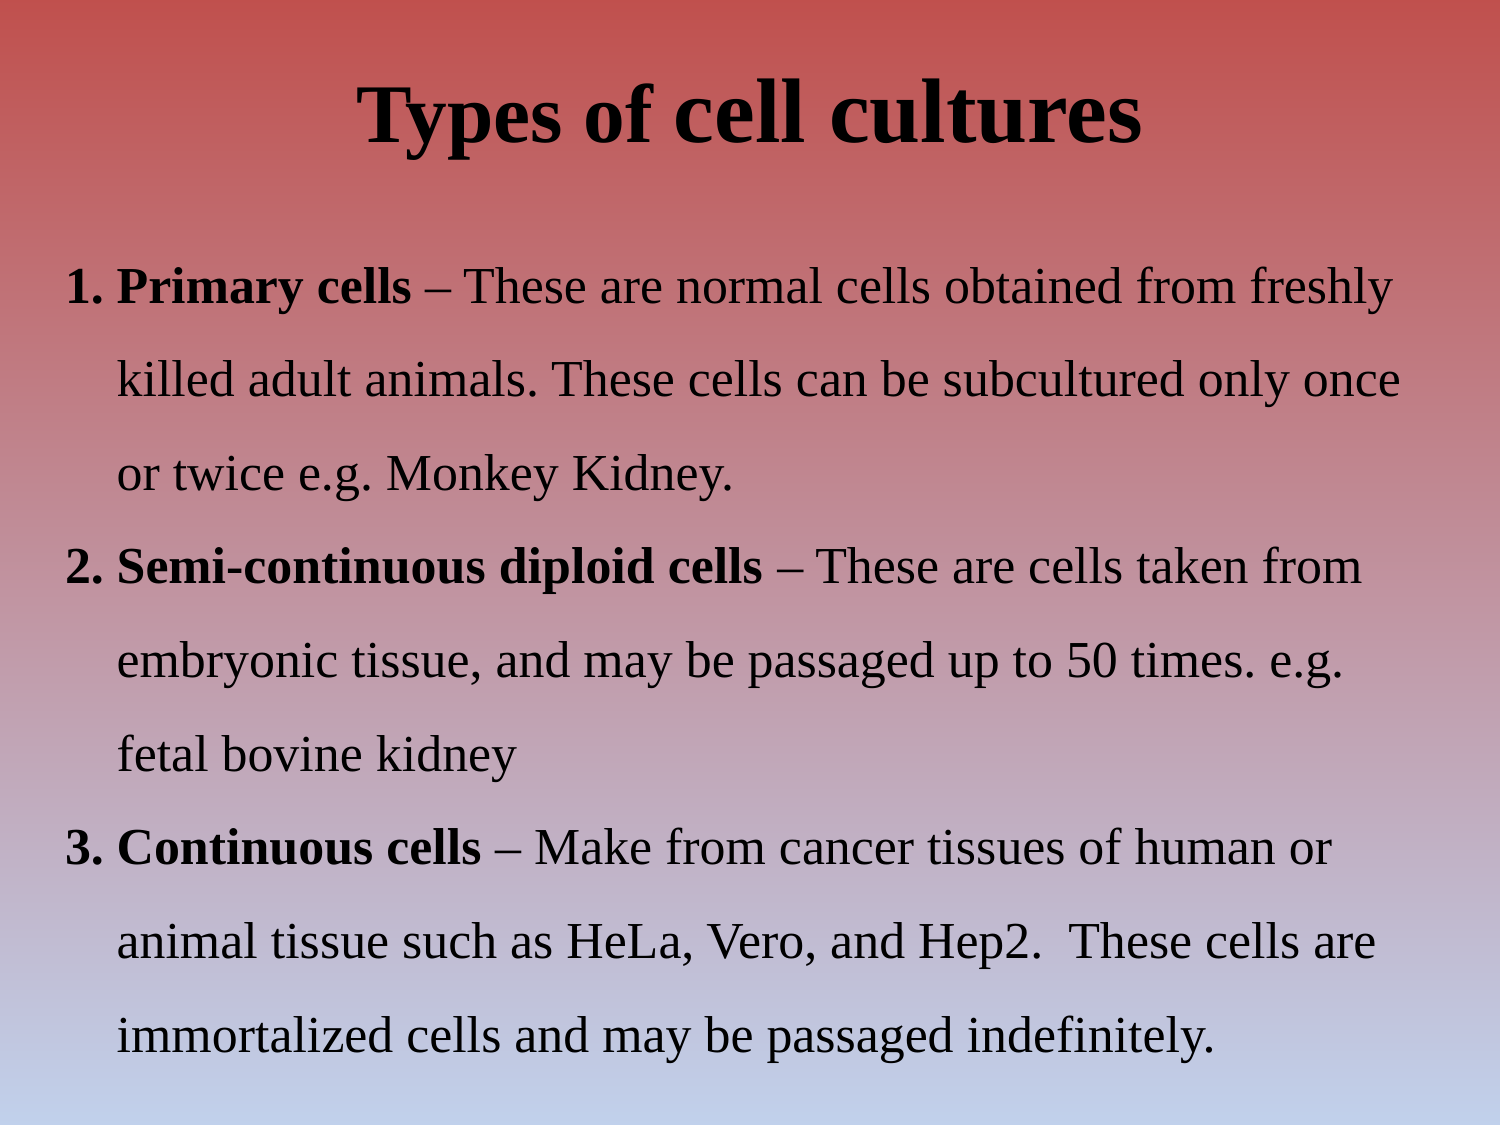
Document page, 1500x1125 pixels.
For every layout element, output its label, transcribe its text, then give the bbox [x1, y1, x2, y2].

title Types of cell cultures [75, 24, 1425, 188]
list Primary cells – These are normal cells obtained from freshly killed adult animals. These cells can be subcultured only once or twice e.g. Monkey Kidney. Semi-continuous diploid cells – These are cells taken from embryonic tissue, and may be passaged up to 50 times. e.g. fetal bovine kidney Continuous cells – Make from cancer tissues of human or animal tissue such as HeLa, Vero, and Hep2. These cells are immortalized cells and may be passaged indefinitely. [50, 212, 1463, 1075]
